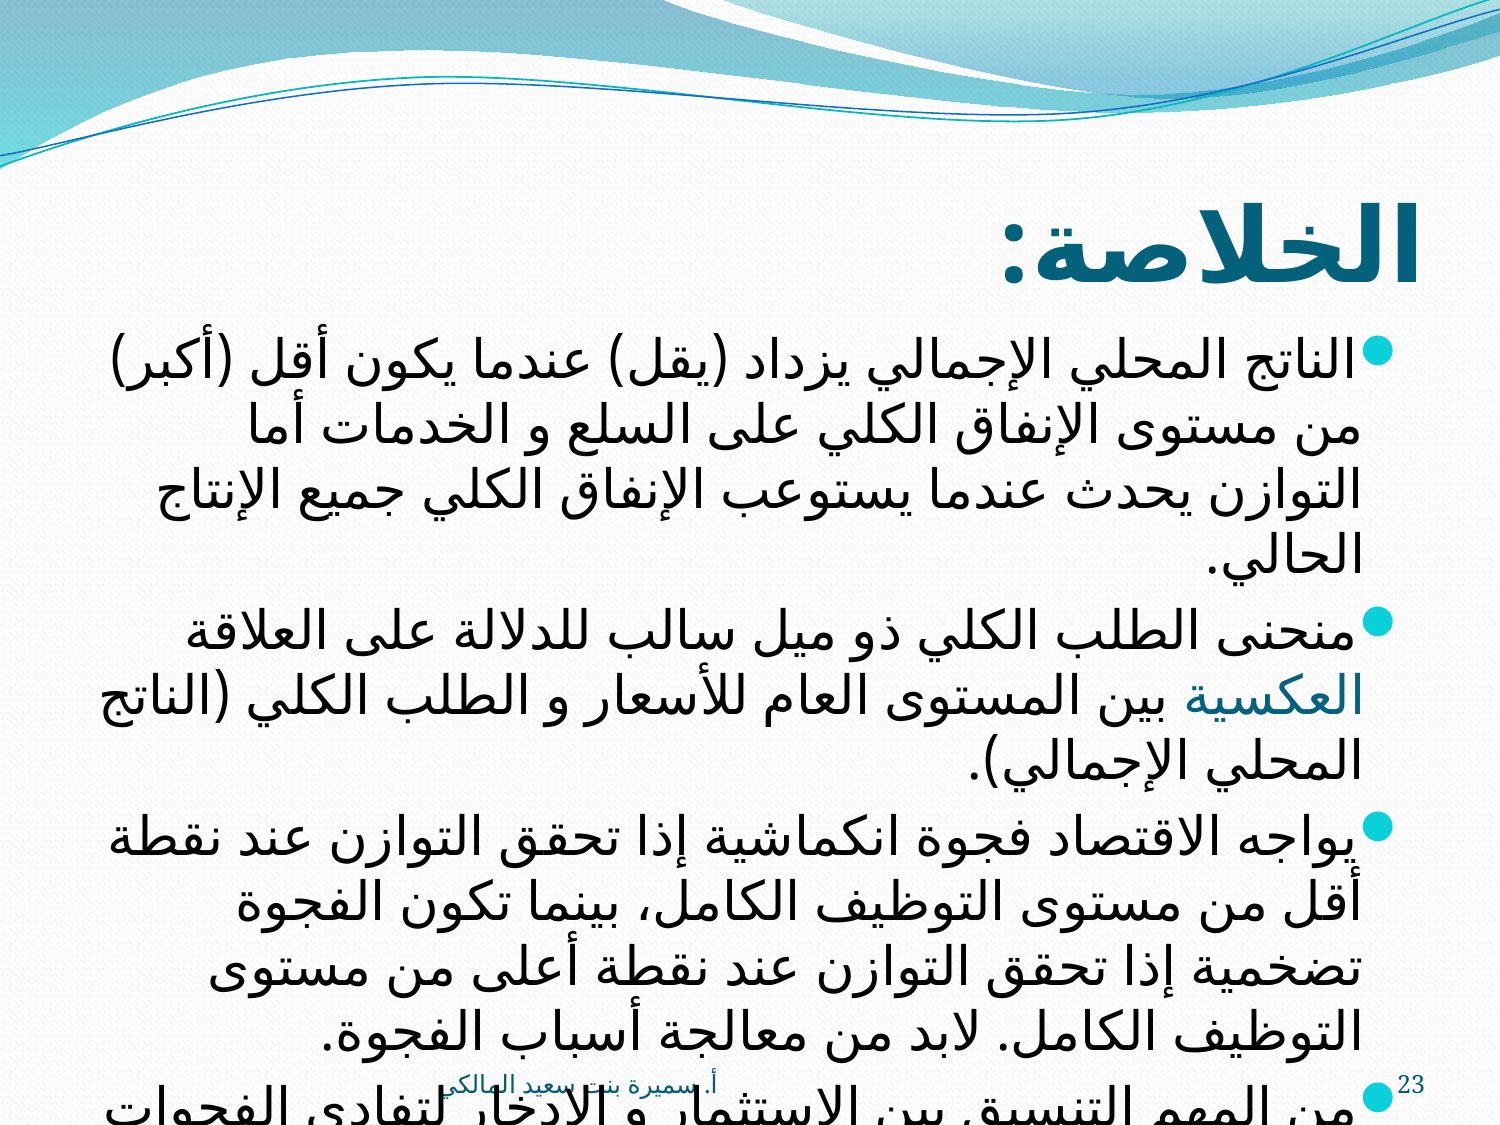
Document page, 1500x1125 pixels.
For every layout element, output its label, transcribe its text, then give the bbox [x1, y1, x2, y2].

list الناتج المحلي الإجمالي يزداد (يقل) عندما يكون أقل (أكبر) من مستوى الإنفاق الكلي على السلع و الخدمات أما التوازن يحدث عندما يستوعب الإنفاق الكلي جميع الإنتاج الحالي. منحنى الطلب الكلي ذو ميل سالب للدلالة على العلاقة العكسية بين المستوى العام للأسعار و الطلب الكلي (الناتج المحلي الإجمالي). يواجه الاقتصاد فجوة انكماشية إذا تحقق التوازن عند نقطة أقل من مستوى التوظيف الكامل، بينما تكون الفجوة تضخمية إذا تحقق التوازن عند نقطة أعلى من مستوى التوظيف الكامل. لابد من معالجة أسباب الفجوة. من المهم التنسيق بين الاستثمار و الادخار لتفادي الفجوات و مشاكلها. [75, 317, 1425, 1038]
footer أ. سميرة بنت سعيد المالكي [437, 1042, 988, 1103]
slide_number 23 [1299, 1042, 1425, 1103]
title الخلاصة: [75, 115, 1425, 303]
